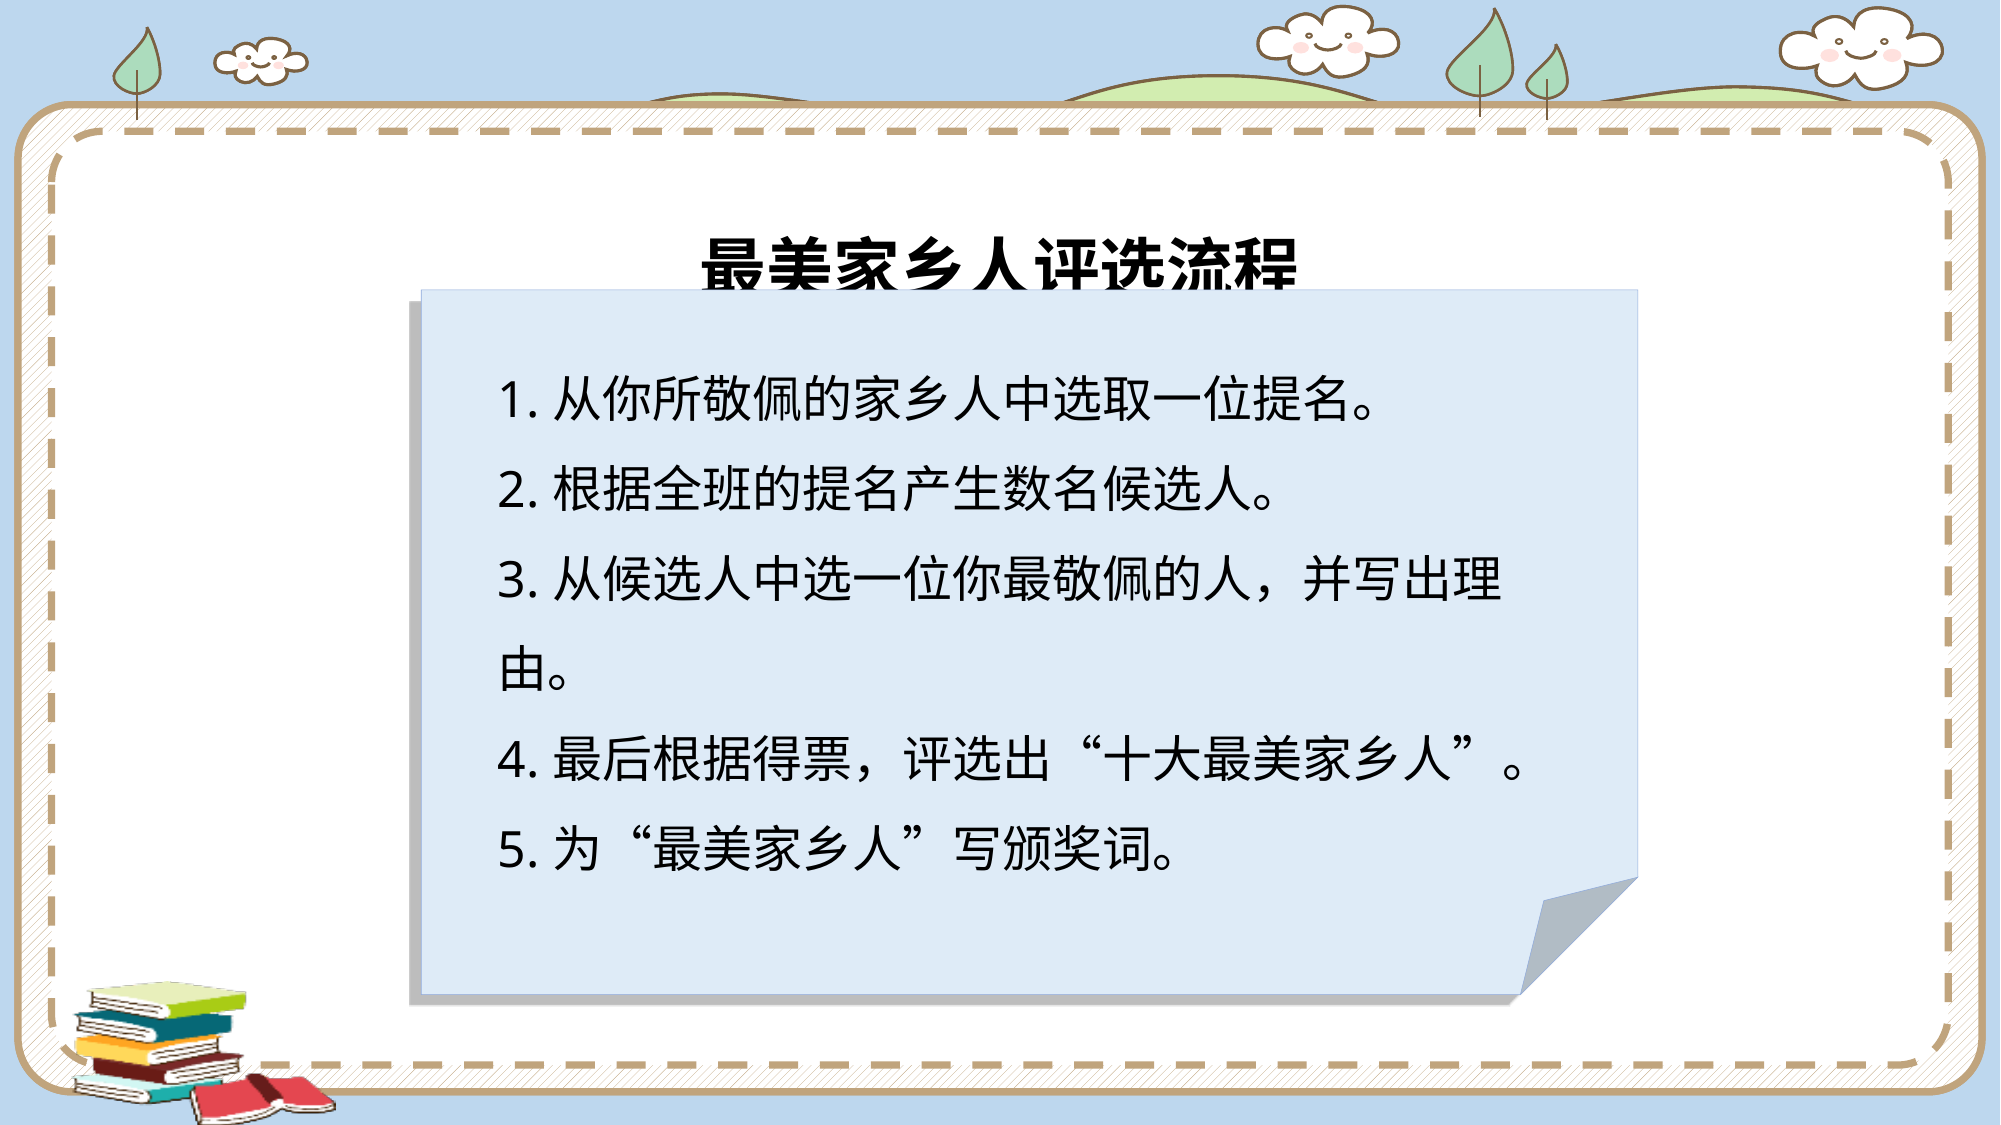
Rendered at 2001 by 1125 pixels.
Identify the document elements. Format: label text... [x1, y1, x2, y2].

picture [71, 981, 336, 1125]
text_box 最美家乡人评选流程 [291, 219, 1709, 315]
text_box 1.从你所敬佩的家乡人中选取一位提名。 2.根据全班的提名产生数名候选人。 3.从候选人中选一位你最敬佩的人，并写出理由。 4.最后根据得票，评选出“十大最美家乡人”。 5.为“最美家乡人”写颁奖词。 [420, 288, 1642, 996]
